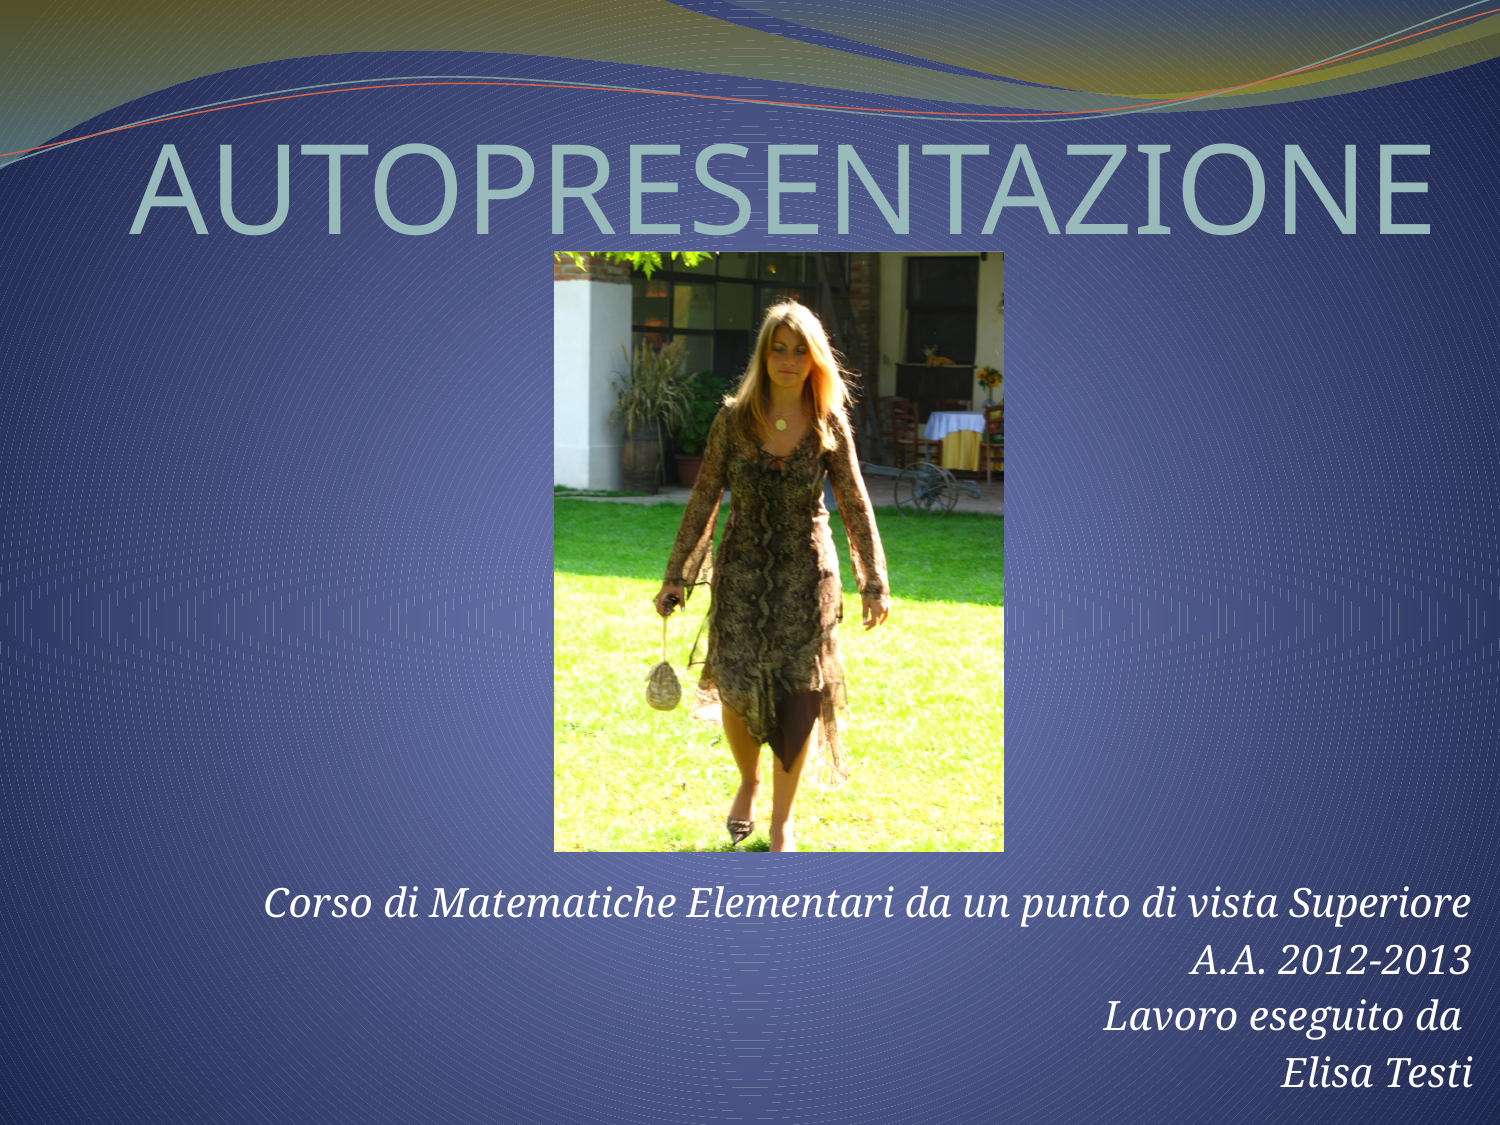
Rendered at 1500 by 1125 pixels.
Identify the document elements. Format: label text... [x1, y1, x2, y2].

text_box Corso di Matematiche Elementari da un punto di vista Superiore A.A. 2012-2013 Lavoro eseguito da Elisa Testi [59, 869, 1483, 1106]
picture [478, 252, 1079, 777]
picture [554, 787, 1004, 851]
title AUTOPRESENTAZIONE [70, 90, 1500, 261]
